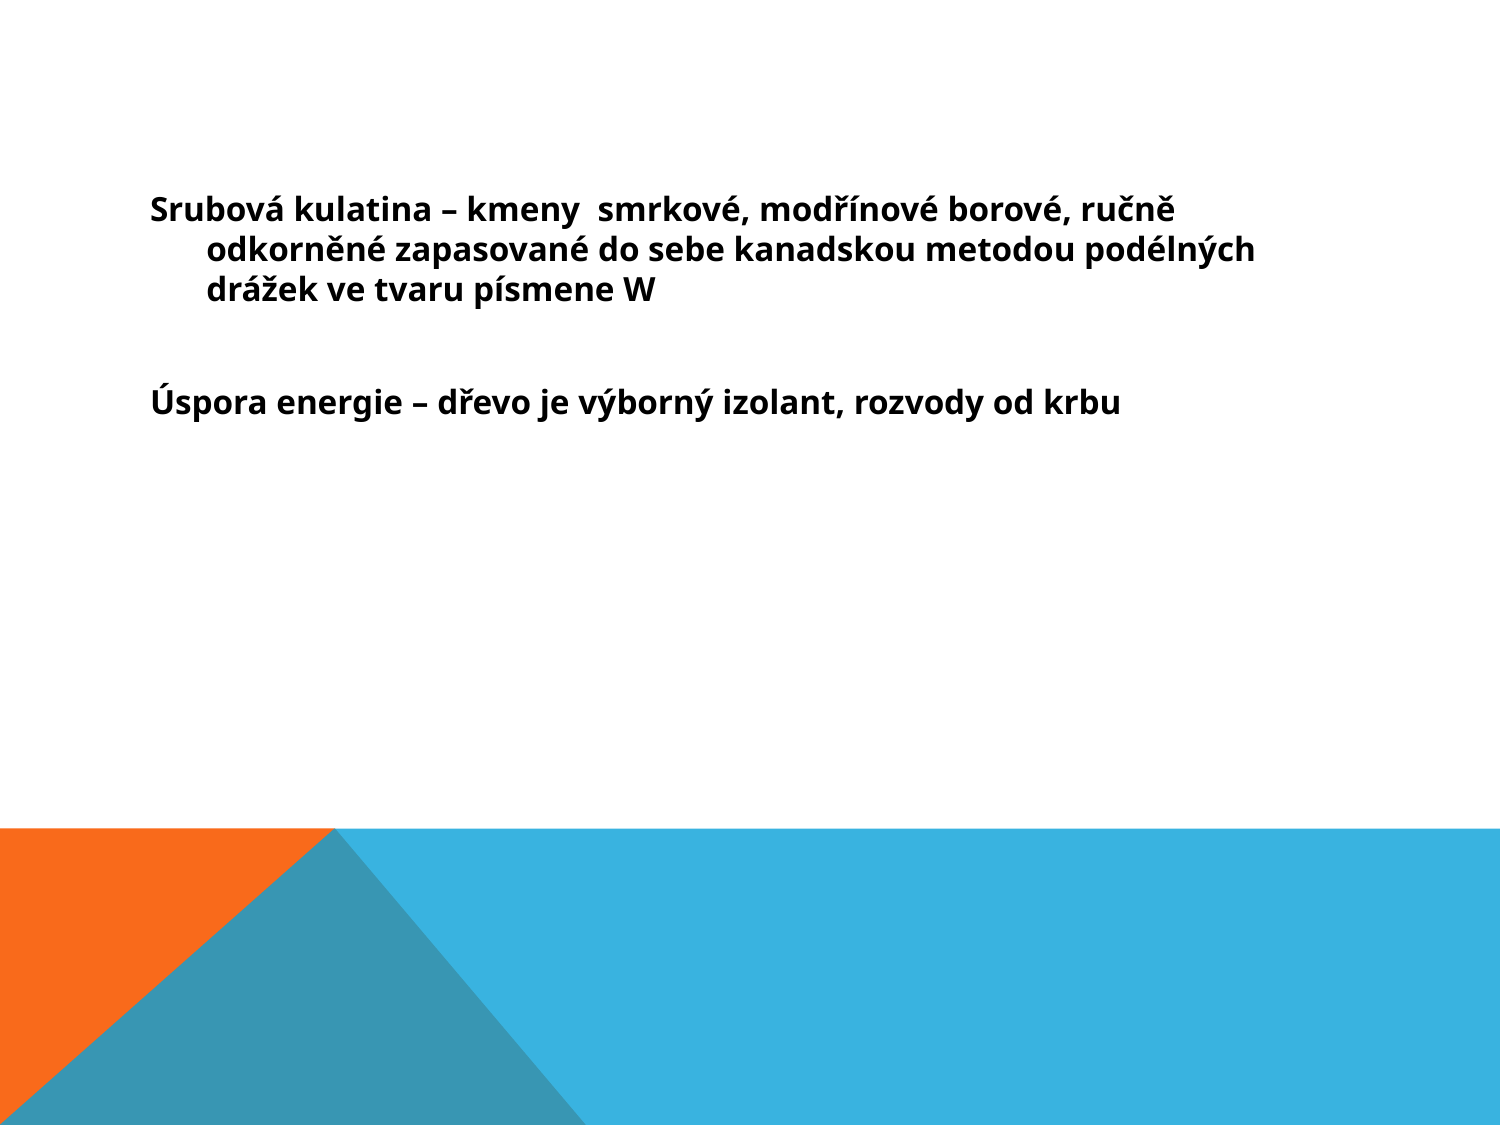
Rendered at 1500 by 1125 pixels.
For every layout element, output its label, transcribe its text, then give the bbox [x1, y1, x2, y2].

list Srubová kulatina – kmeny smrkové, modřínové borové, ručně odkorněné zapasované do sebe kanadskou metodou podélných drážek ve tvaru písmene W Úspora energie – dřevo je výborný izolant, rozvody od krbu [135, 180, 1369, 768]
